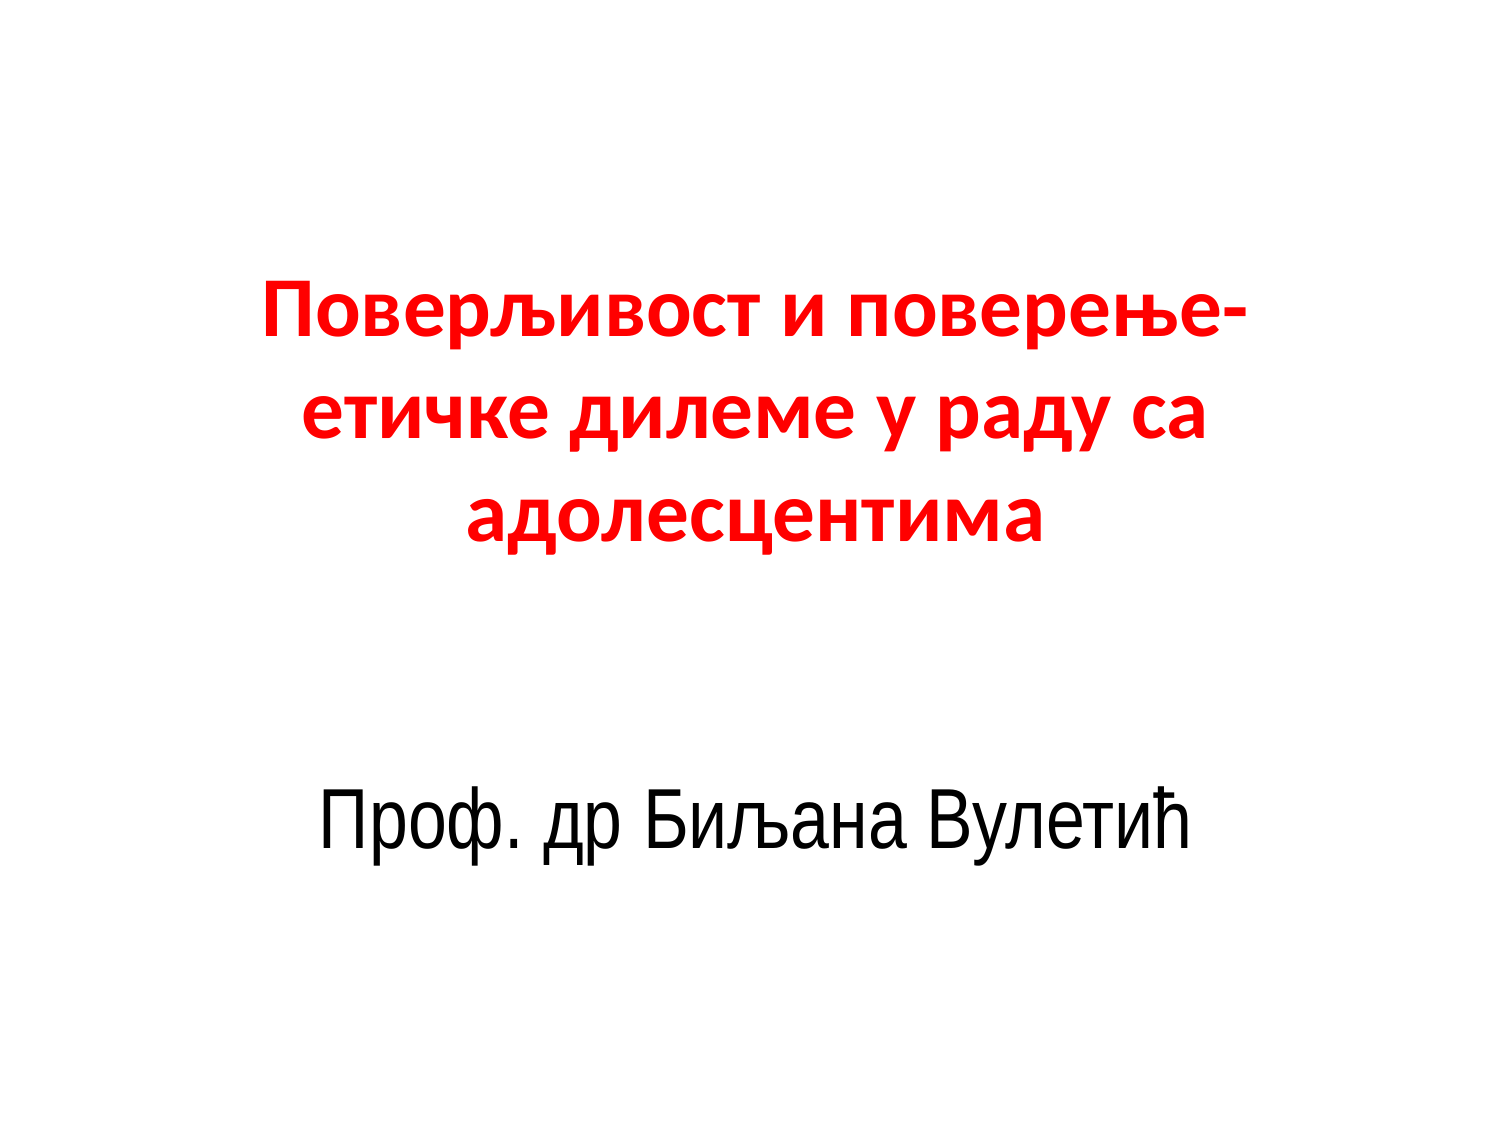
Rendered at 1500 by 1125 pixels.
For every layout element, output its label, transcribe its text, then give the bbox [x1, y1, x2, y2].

title Поверљивост и поверење- етичке дилеме у раду са адолесцентима Проф. др Биљана Вулетић [123, 243, 1388, 976]
